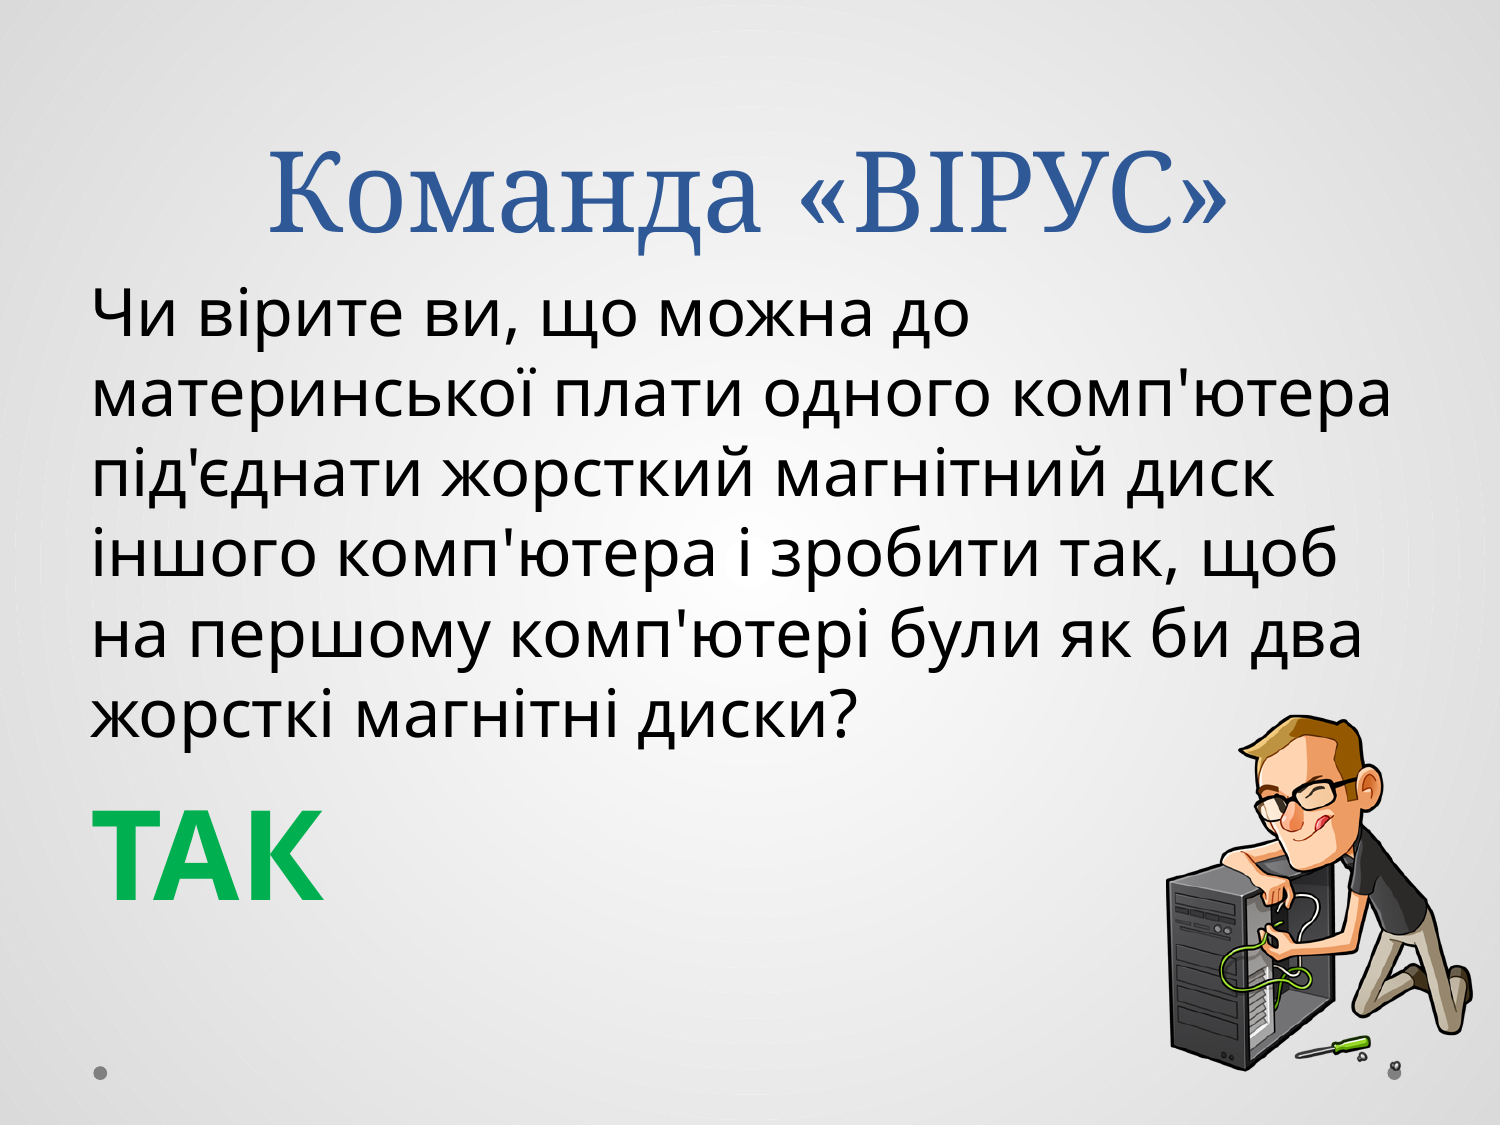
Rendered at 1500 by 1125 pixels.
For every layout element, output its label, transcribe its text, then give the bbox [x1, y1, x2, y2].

list Чи вірите ви, що можна до материнської плати одного комп'ютера під'єднати жорсткий магнітний диск іншого комп'ютера і зробити так, щоб на першому комп'ютері були як би два жорсткі магнітні диски? ТАК [75, 262, 1425, 1005]
picture [1140, 692, 1496, 1093]
title Команда «ВІРУС» [75, 0, 1425, 262]
